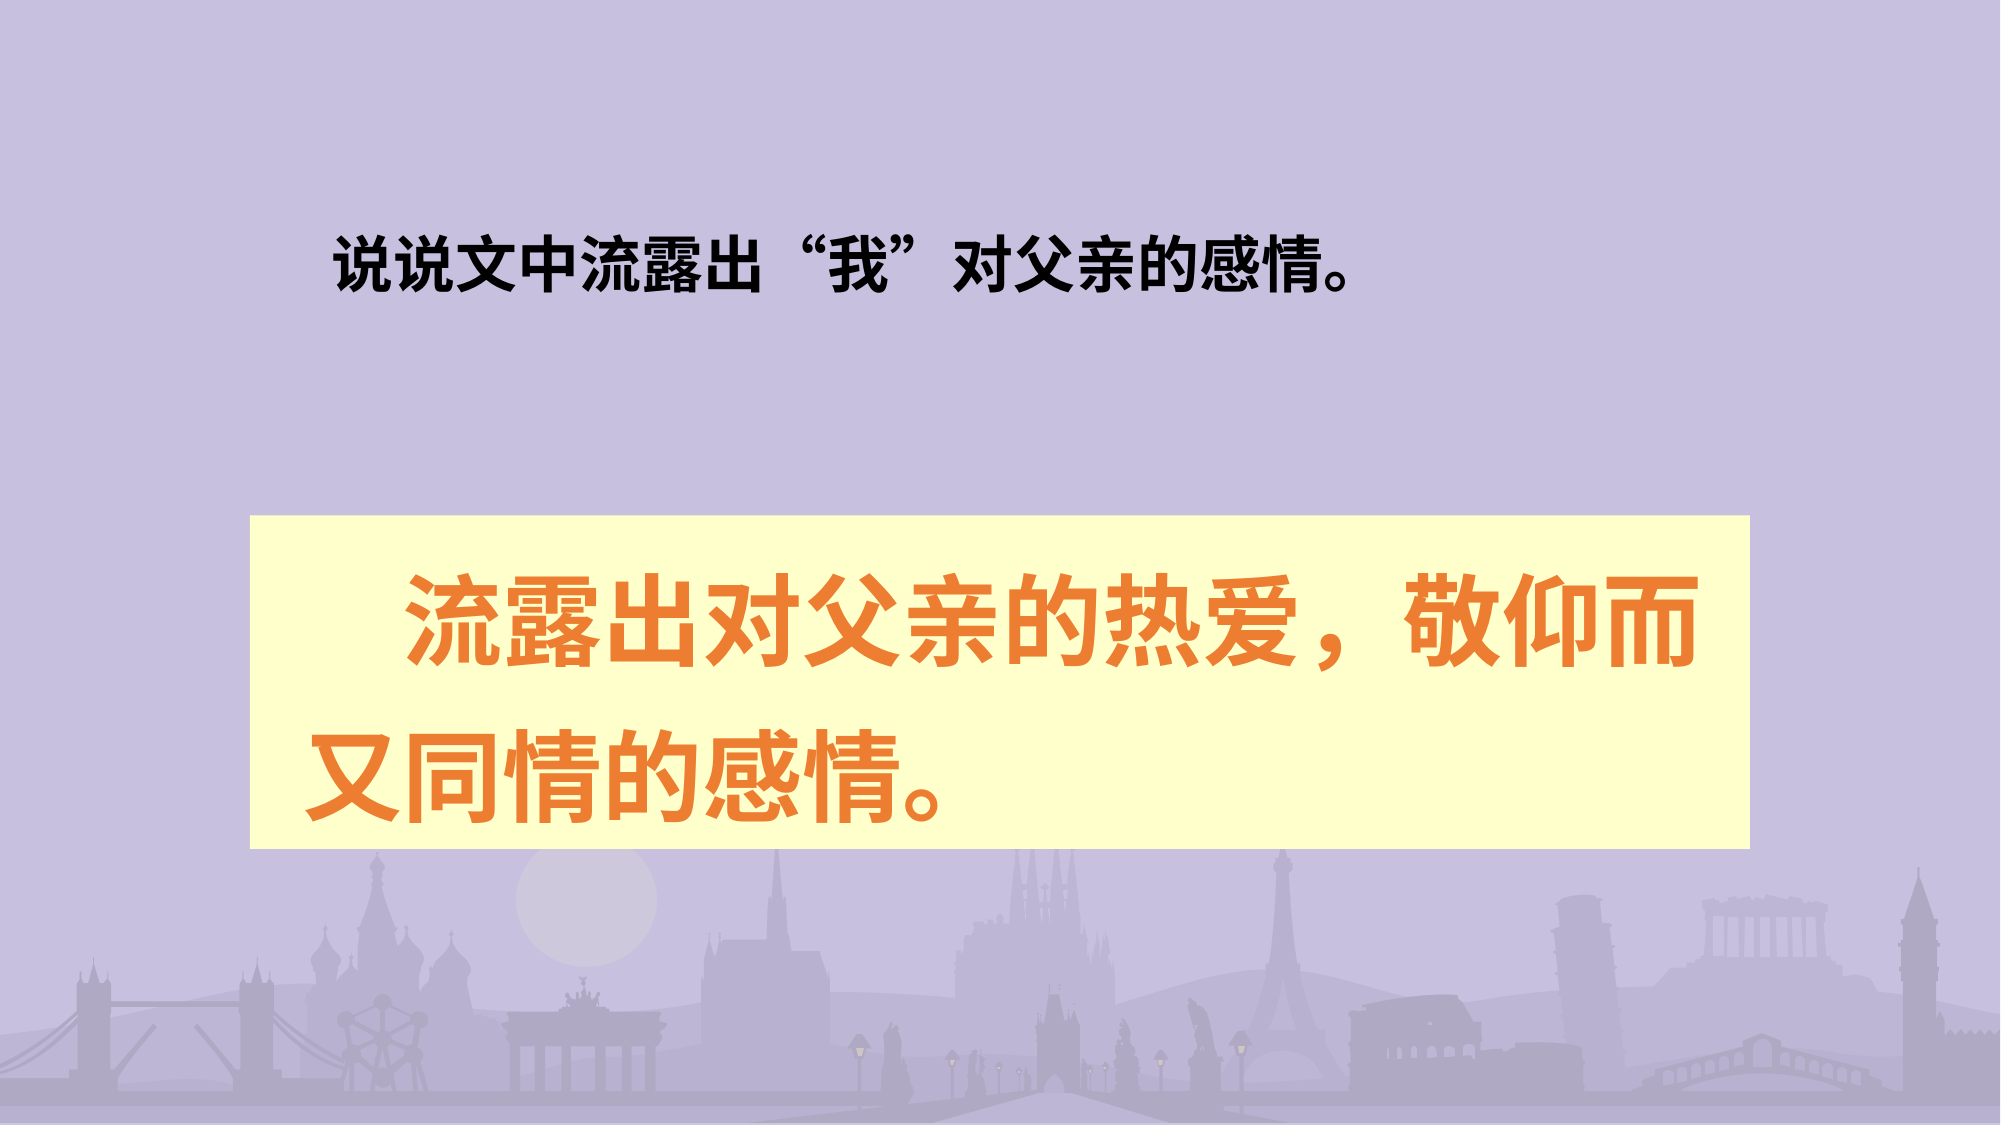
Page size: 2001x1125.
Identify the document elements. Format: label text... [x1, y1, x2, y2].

picture [0, 0, 2001, 1125]
list 流露出对父亲的热爱，敬仰而又同情的感情。 [249, 515, 1750, 849]
title 说说文中流露出“我”对父亲的感情。 [249, 113, 1750, 384]
